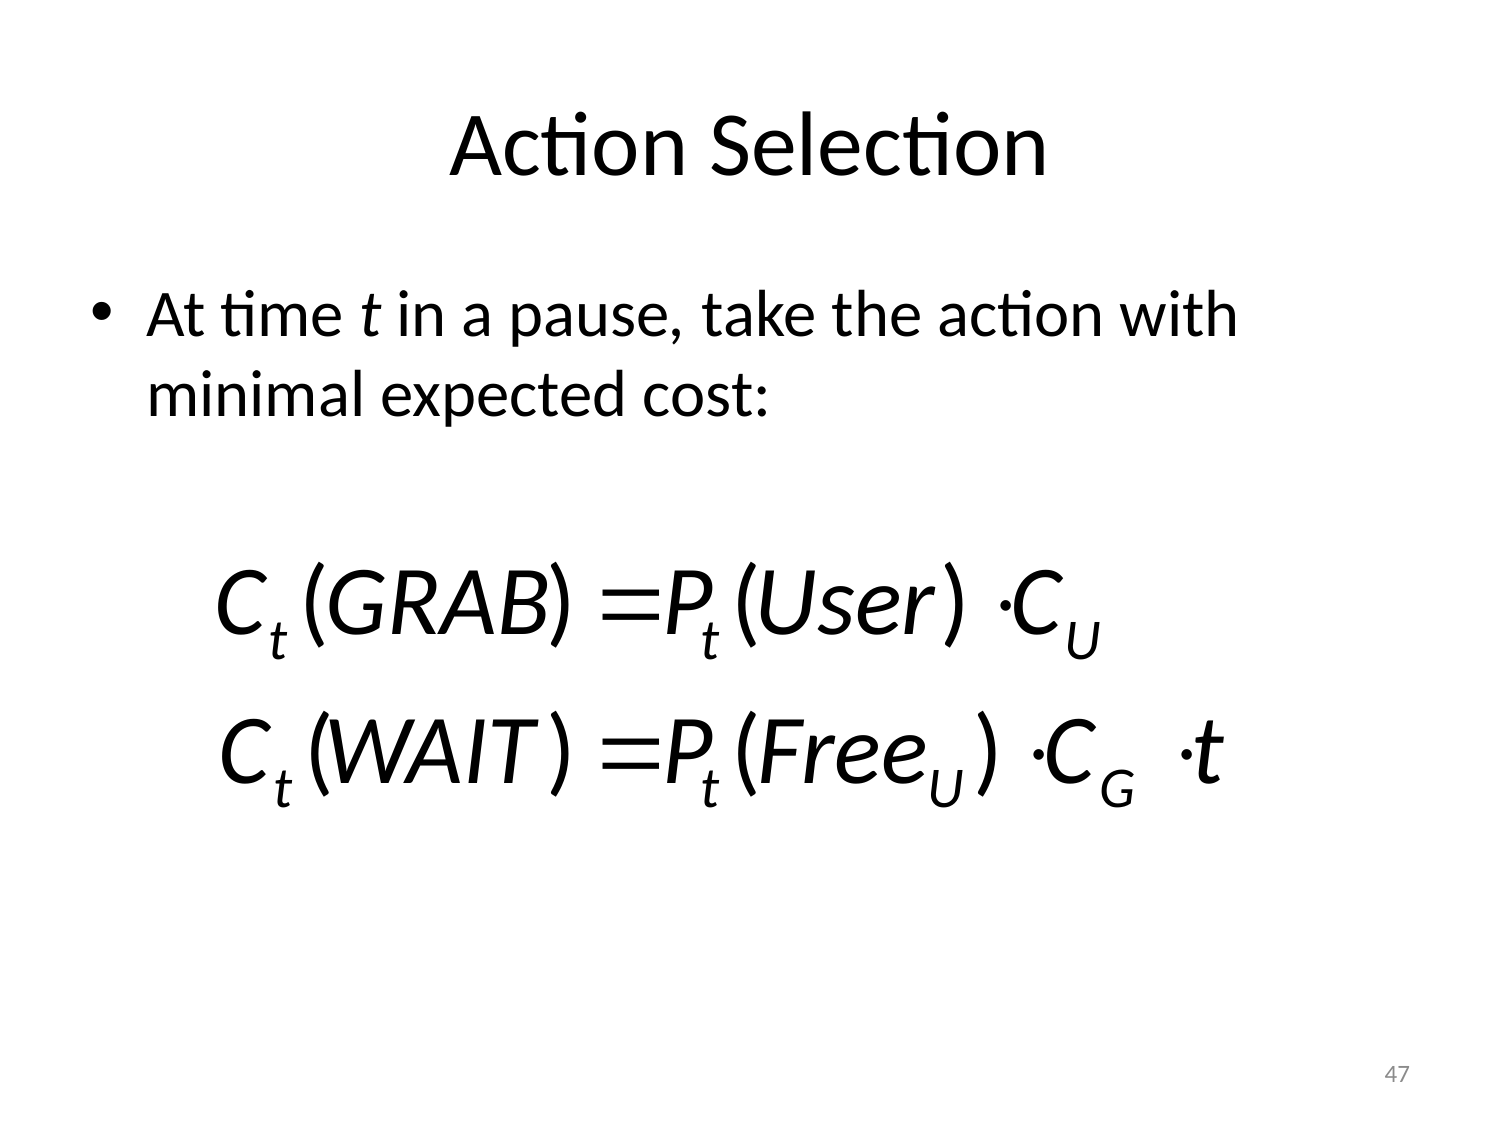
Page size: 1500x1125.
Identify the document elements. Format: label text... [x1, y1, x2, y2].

title Action Selection [24, 45, 1475, 233]
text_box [203, 544, 1247, 826]
list At time t in a pause, take the action with minimal expected cost: [75, 262, 1425, 1063]
slide_number 47 [1074, 1042, 1425, 1103]
